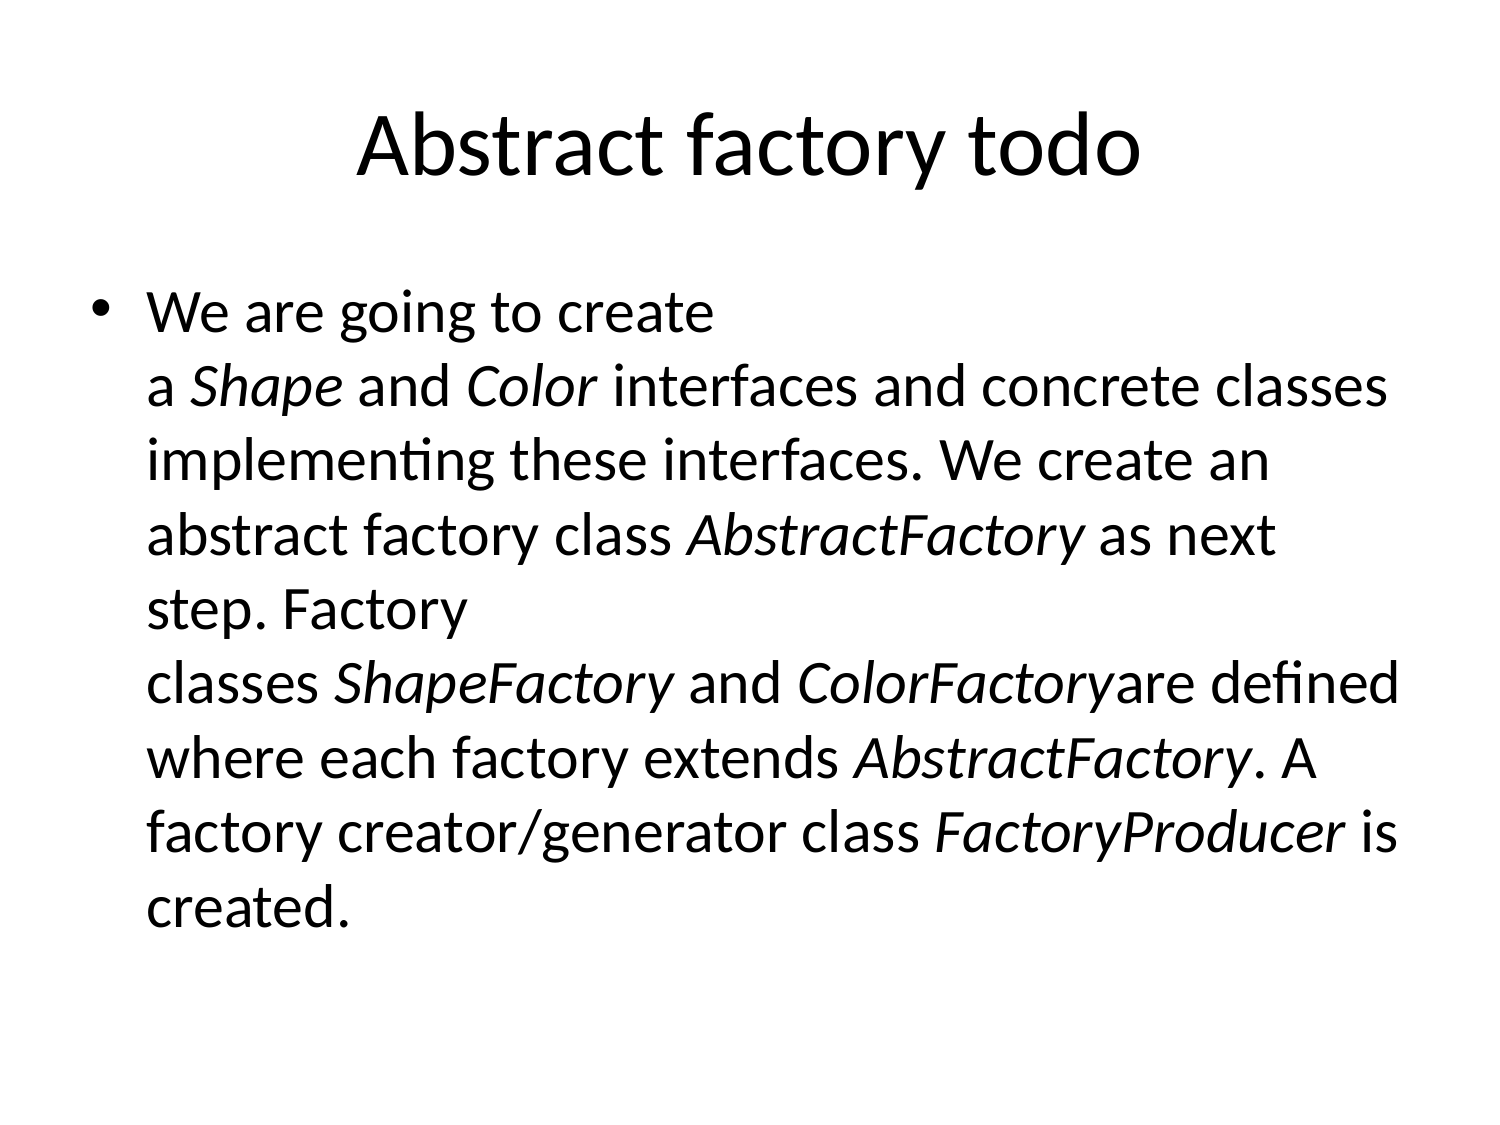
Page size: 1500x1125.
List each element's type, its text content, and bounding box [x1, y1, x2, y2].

title Abstract factory todo [75, 45, 1425, 233]
list We are going to create a Shape and Color interfaces and concrete classes implementing these interfaces. We create an abstract factory class AbstractFactory as next step. Factory classes ShapeFactory and ColorFactoryare defined where each factory extends AbstractFactory. A factory creator/generator class FactoryProducer is created. [75, 262, 1425, 1005]
